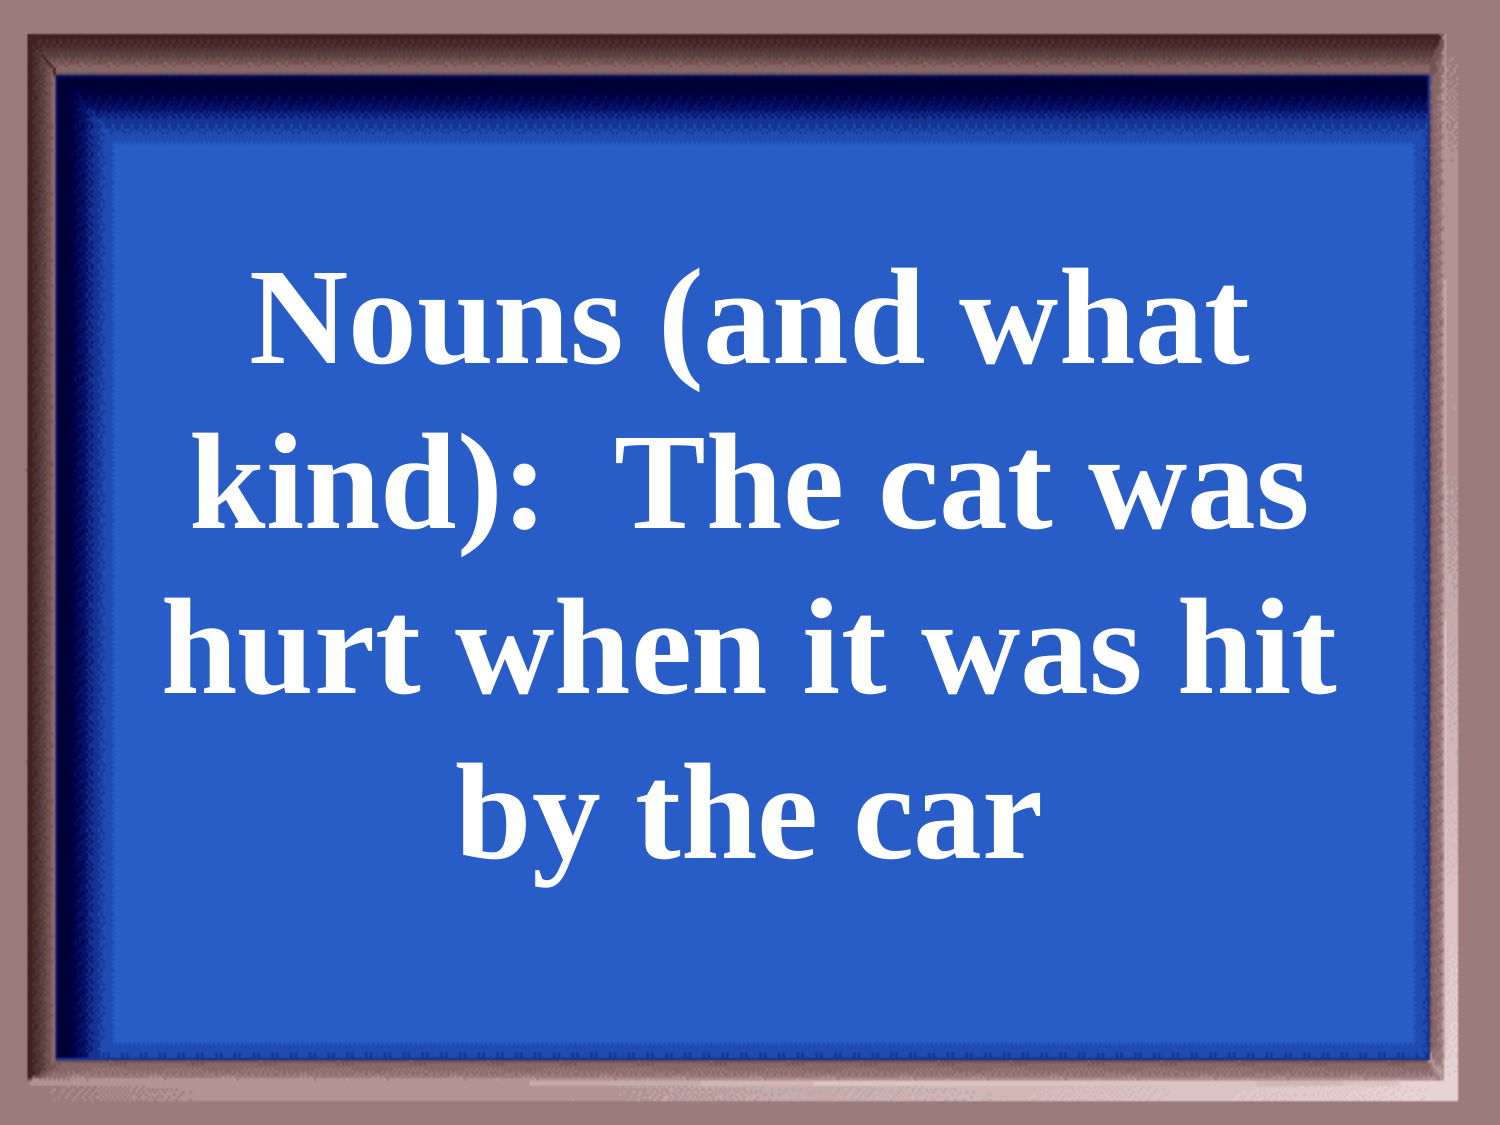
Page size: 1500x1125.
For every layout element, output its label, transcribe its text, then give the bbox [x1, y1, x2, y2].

title Nouns (and what kind): The cat was hurt when it was hit by the car [112, 462, 1388, 650]
picture [0, 0, 1500, 1125]
